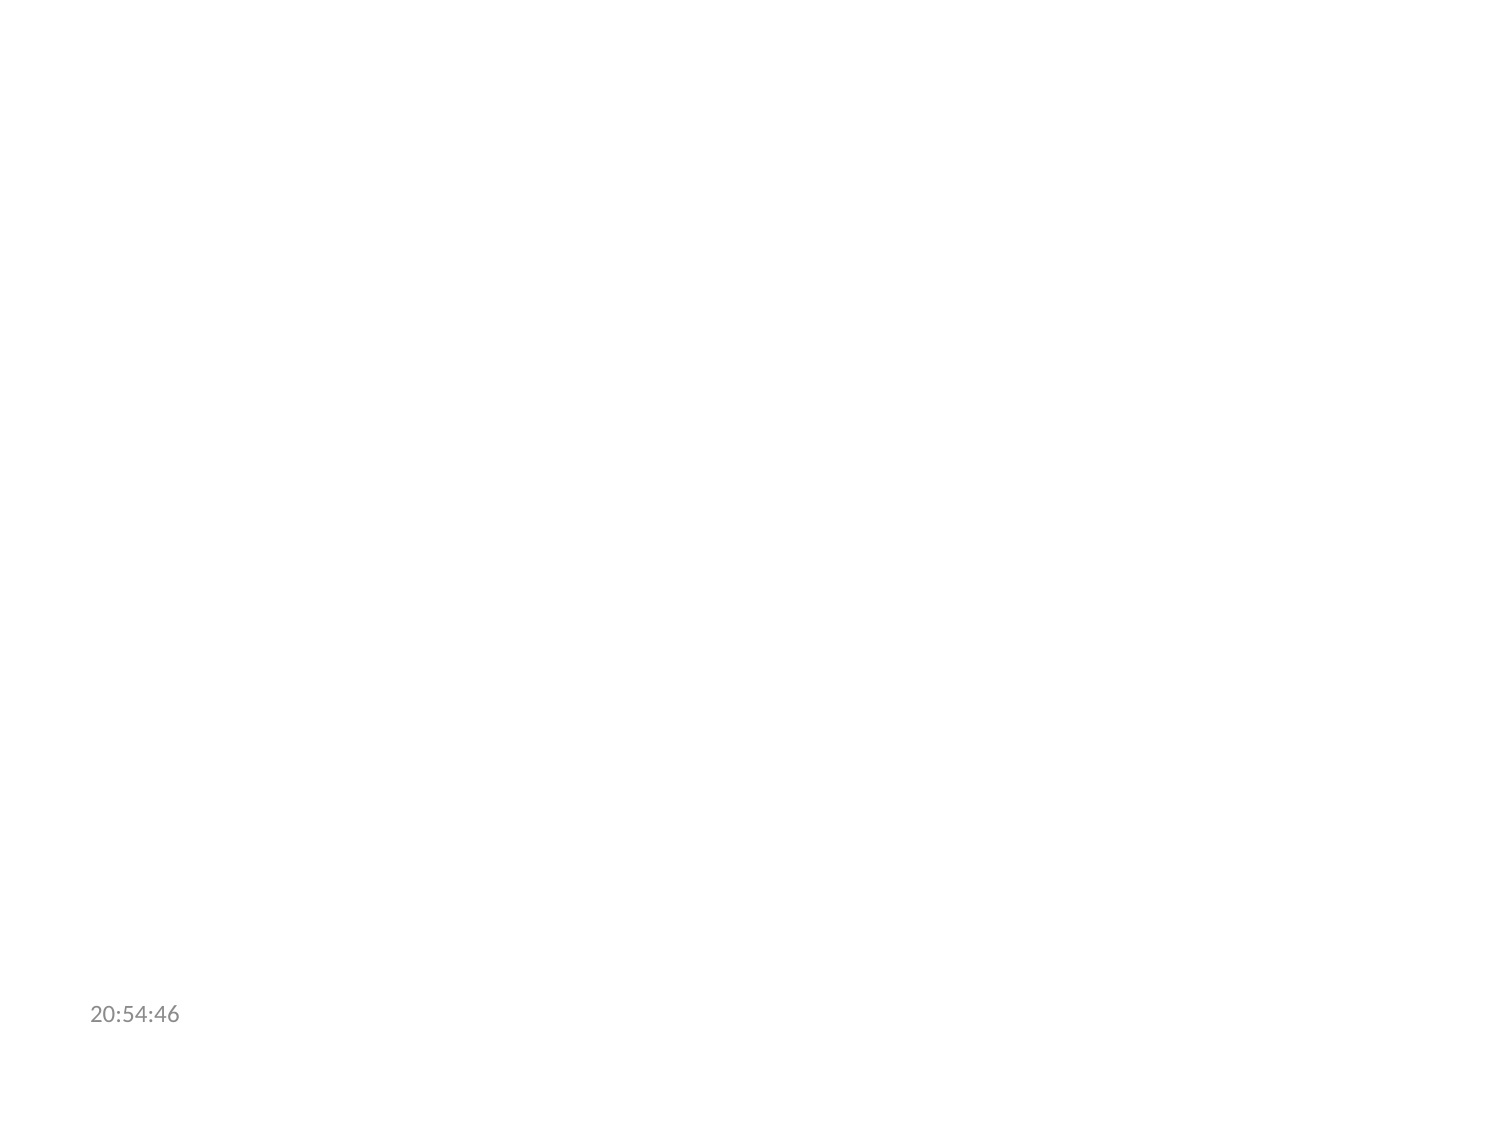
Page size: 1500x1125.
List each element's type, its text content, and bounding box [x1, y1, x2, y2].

text_box 15:35:09 [75, 982, 425, 1043]
